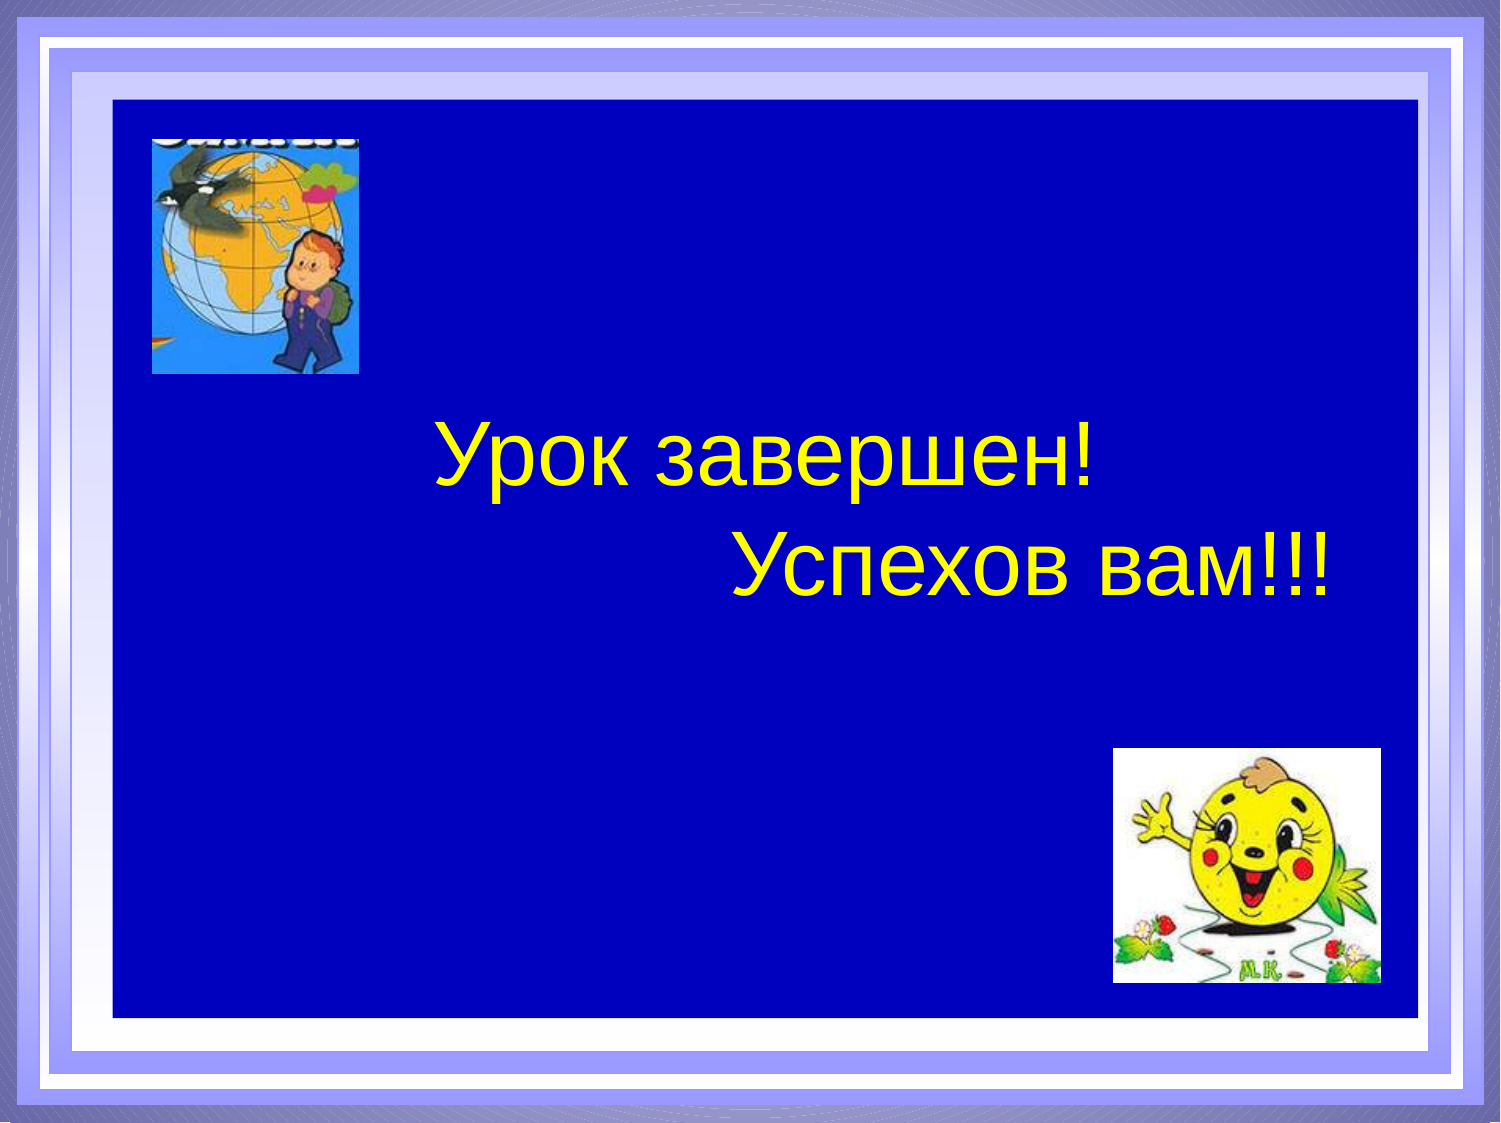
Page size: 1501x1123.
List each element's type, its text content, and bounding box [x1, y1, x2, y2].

picture [1113, 748, 1381, 984]
picture [152, 139, 359, 374]
list [112, 255, 1388, 998]
title Урок завершен! Успехов вам!!! [112, 99, 1419, 1019]
